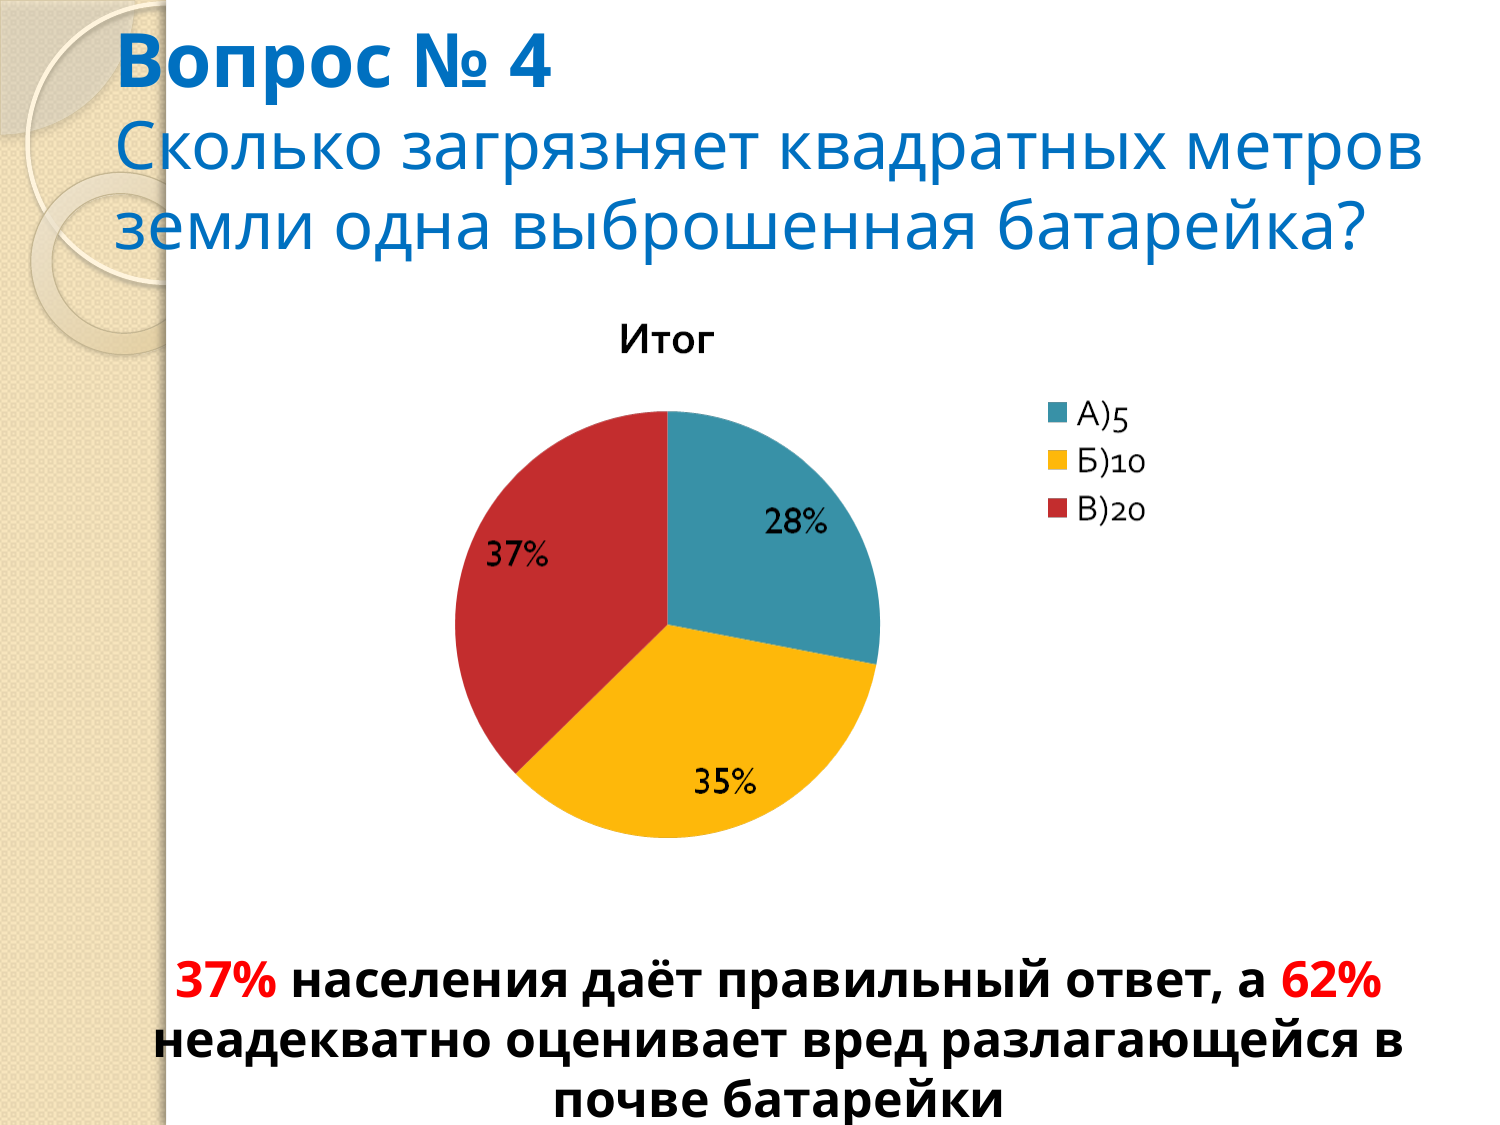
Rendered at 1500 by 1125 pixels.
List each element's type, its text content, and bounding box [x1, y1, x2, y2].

text_box 37% населения даёт правильный ответ, а 62% неадекватно оценивает вред разлагающейся в почве батарейки [88, 940, 1471, 1125]
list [70, 281, 1400, 894]
title Вопрос № 4 Сколько загрязняет квадратных метров земли одна выброшенная батарейка? [100, 42, 1451, 323]
